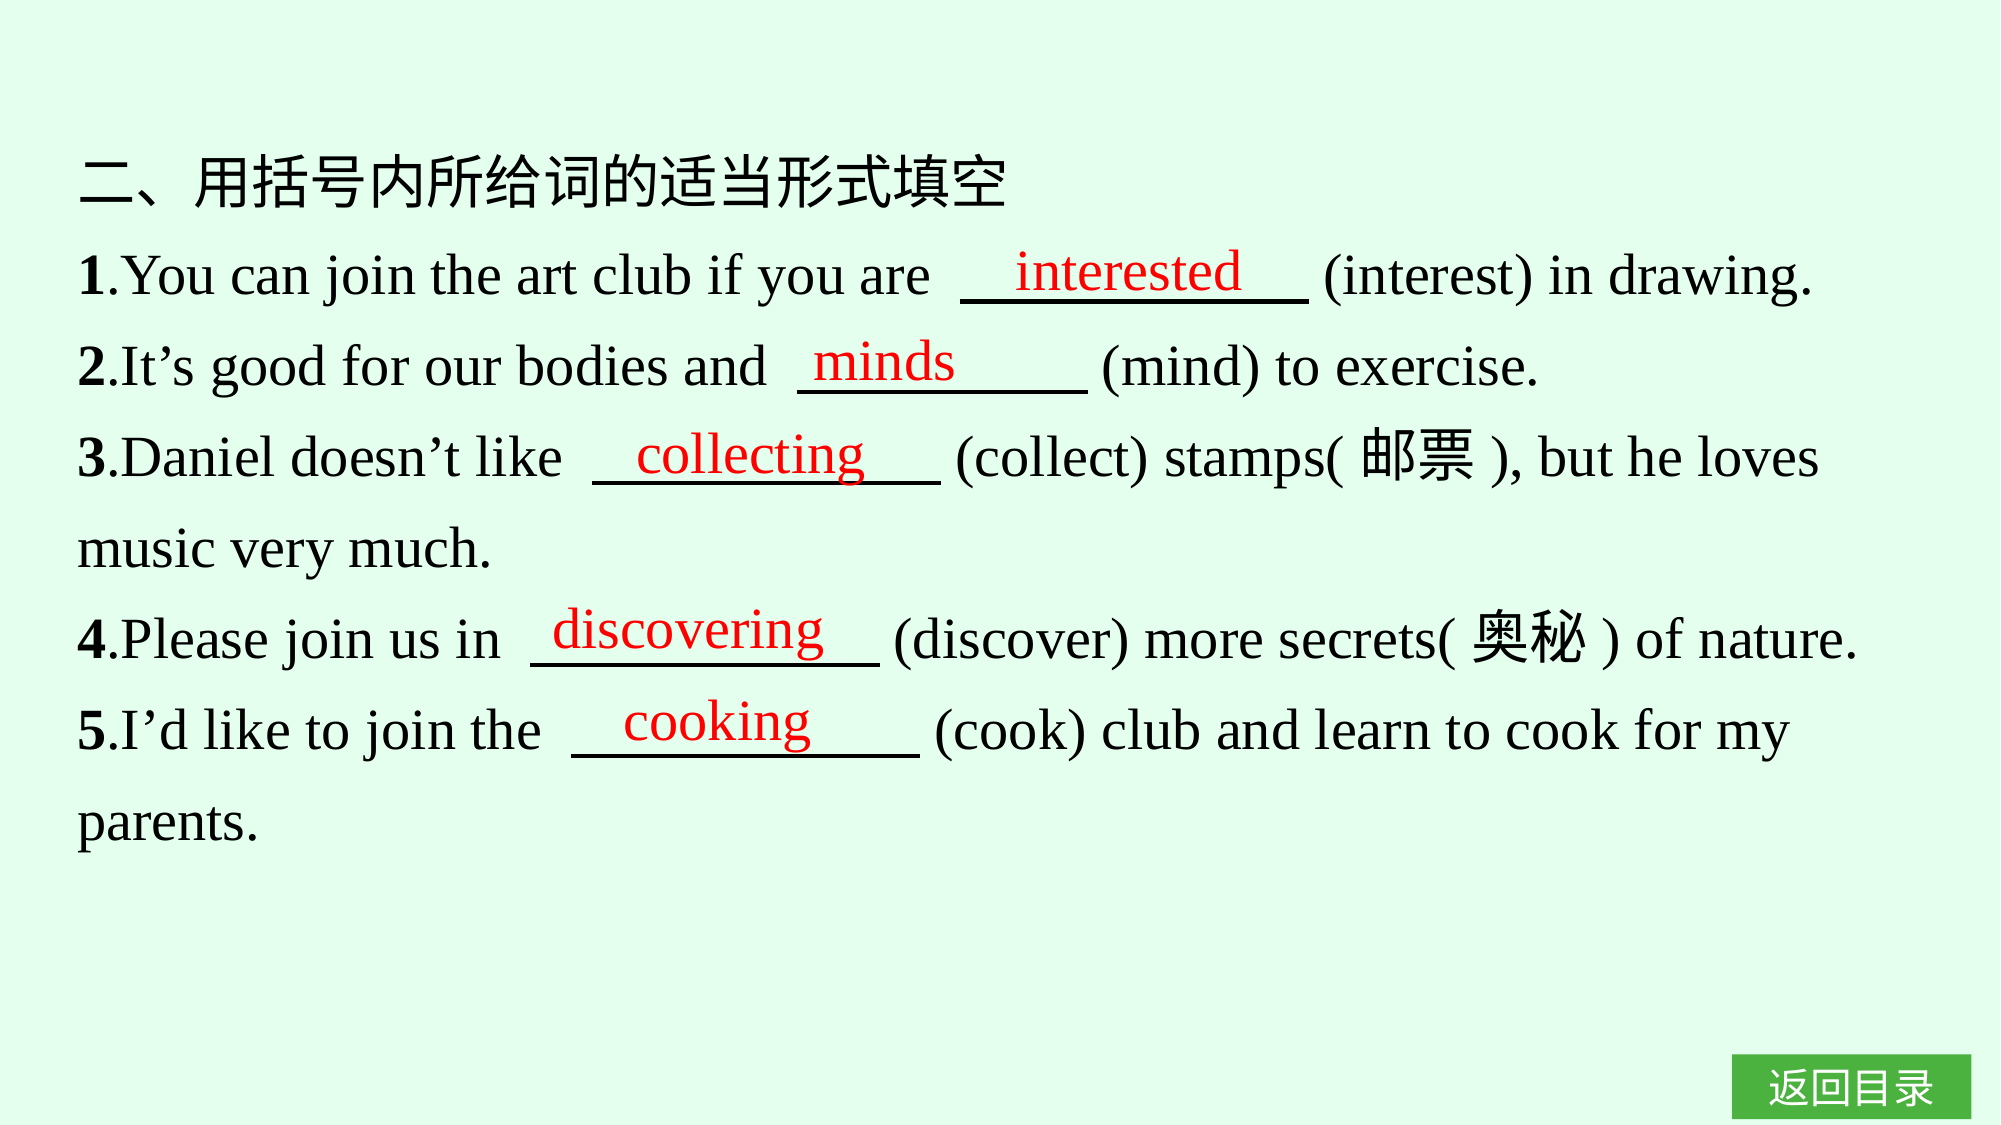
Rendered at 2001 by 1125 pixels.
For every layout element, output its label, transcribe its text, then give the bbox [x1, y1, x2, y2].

text_box discovering [537, 568, 912, 668]
text_box collecting [621, 393, 881, 493]
text_box minds [798, 300, 972, 399]
text_box cooking [608, 660, 827, 759]
text_box interested [1001, 211, 1258, 310]
text_box 二、用括号内所给词的适当形式填空 1.You can join the art club if you are (interest) in drawing. 2.It’s good for our bodies and (mind) to exercise. 3.Daniel doesn’t like (collect) stamps(邮票), but he loves music very much. 4.Please join us in (discover) more secrets(奥秘) of nature. 5.I’d like to join the (cook) club and learn to cook for my parents. [62, 117, 1938, 860]
